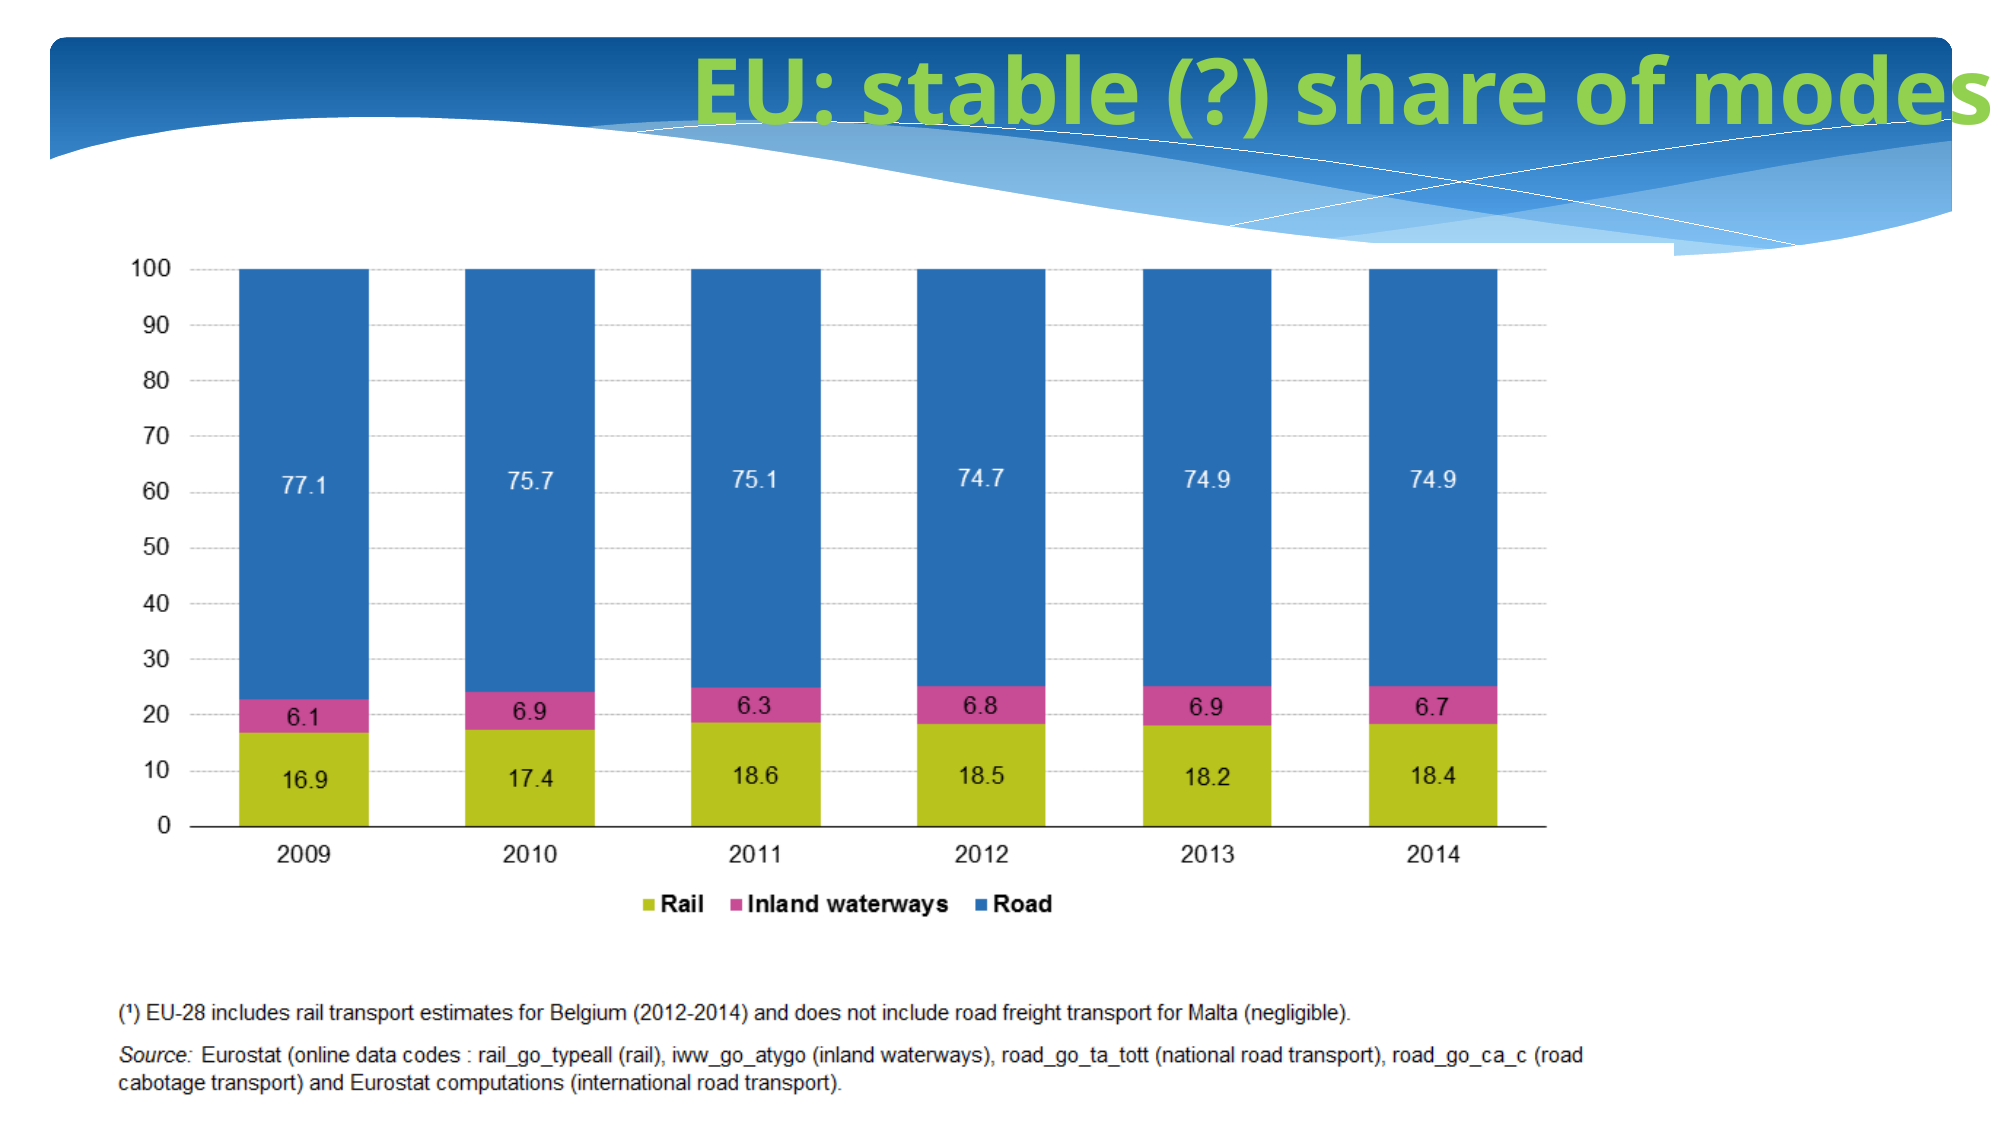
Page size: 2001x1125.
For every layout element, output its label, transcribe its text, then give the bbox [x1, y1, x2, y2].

text_box EU: stable (?) share of modes [633, 19, 2000, 225]
picture [113, 243, 1674, 1100]
